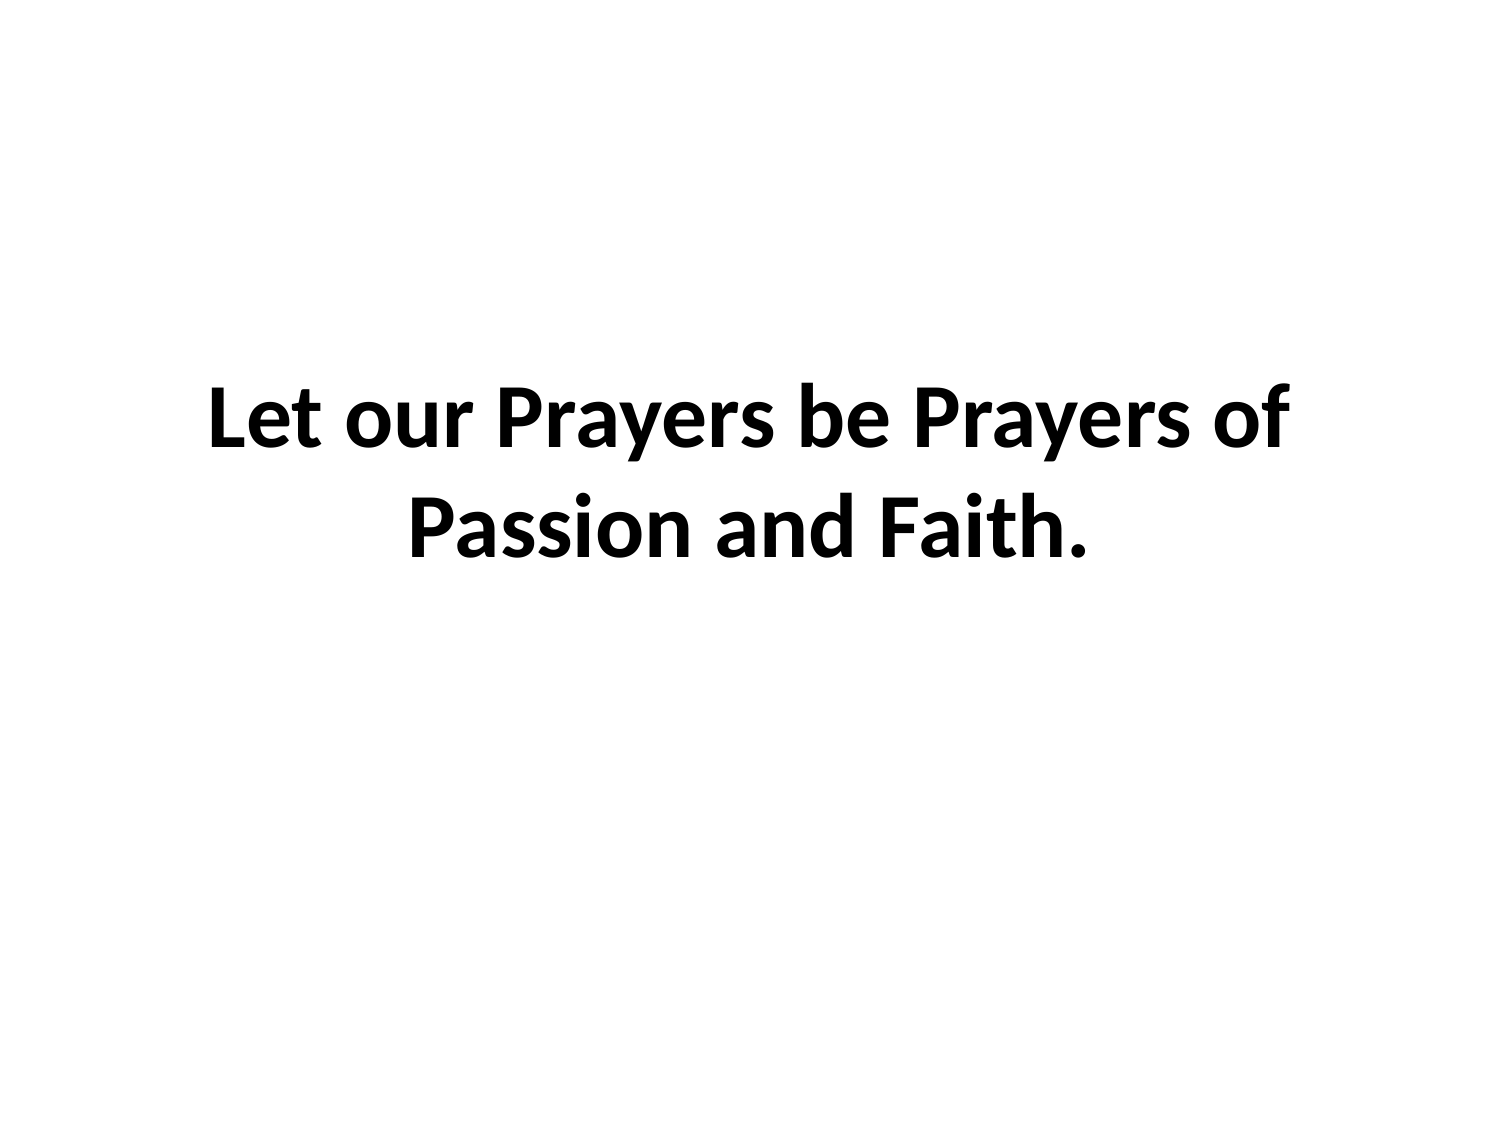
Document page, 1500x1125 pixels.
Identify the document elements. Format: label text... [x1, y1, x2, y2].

title Let our Prayers be Prayers of Passion and Faith. [75, 45, 1425, 888]
